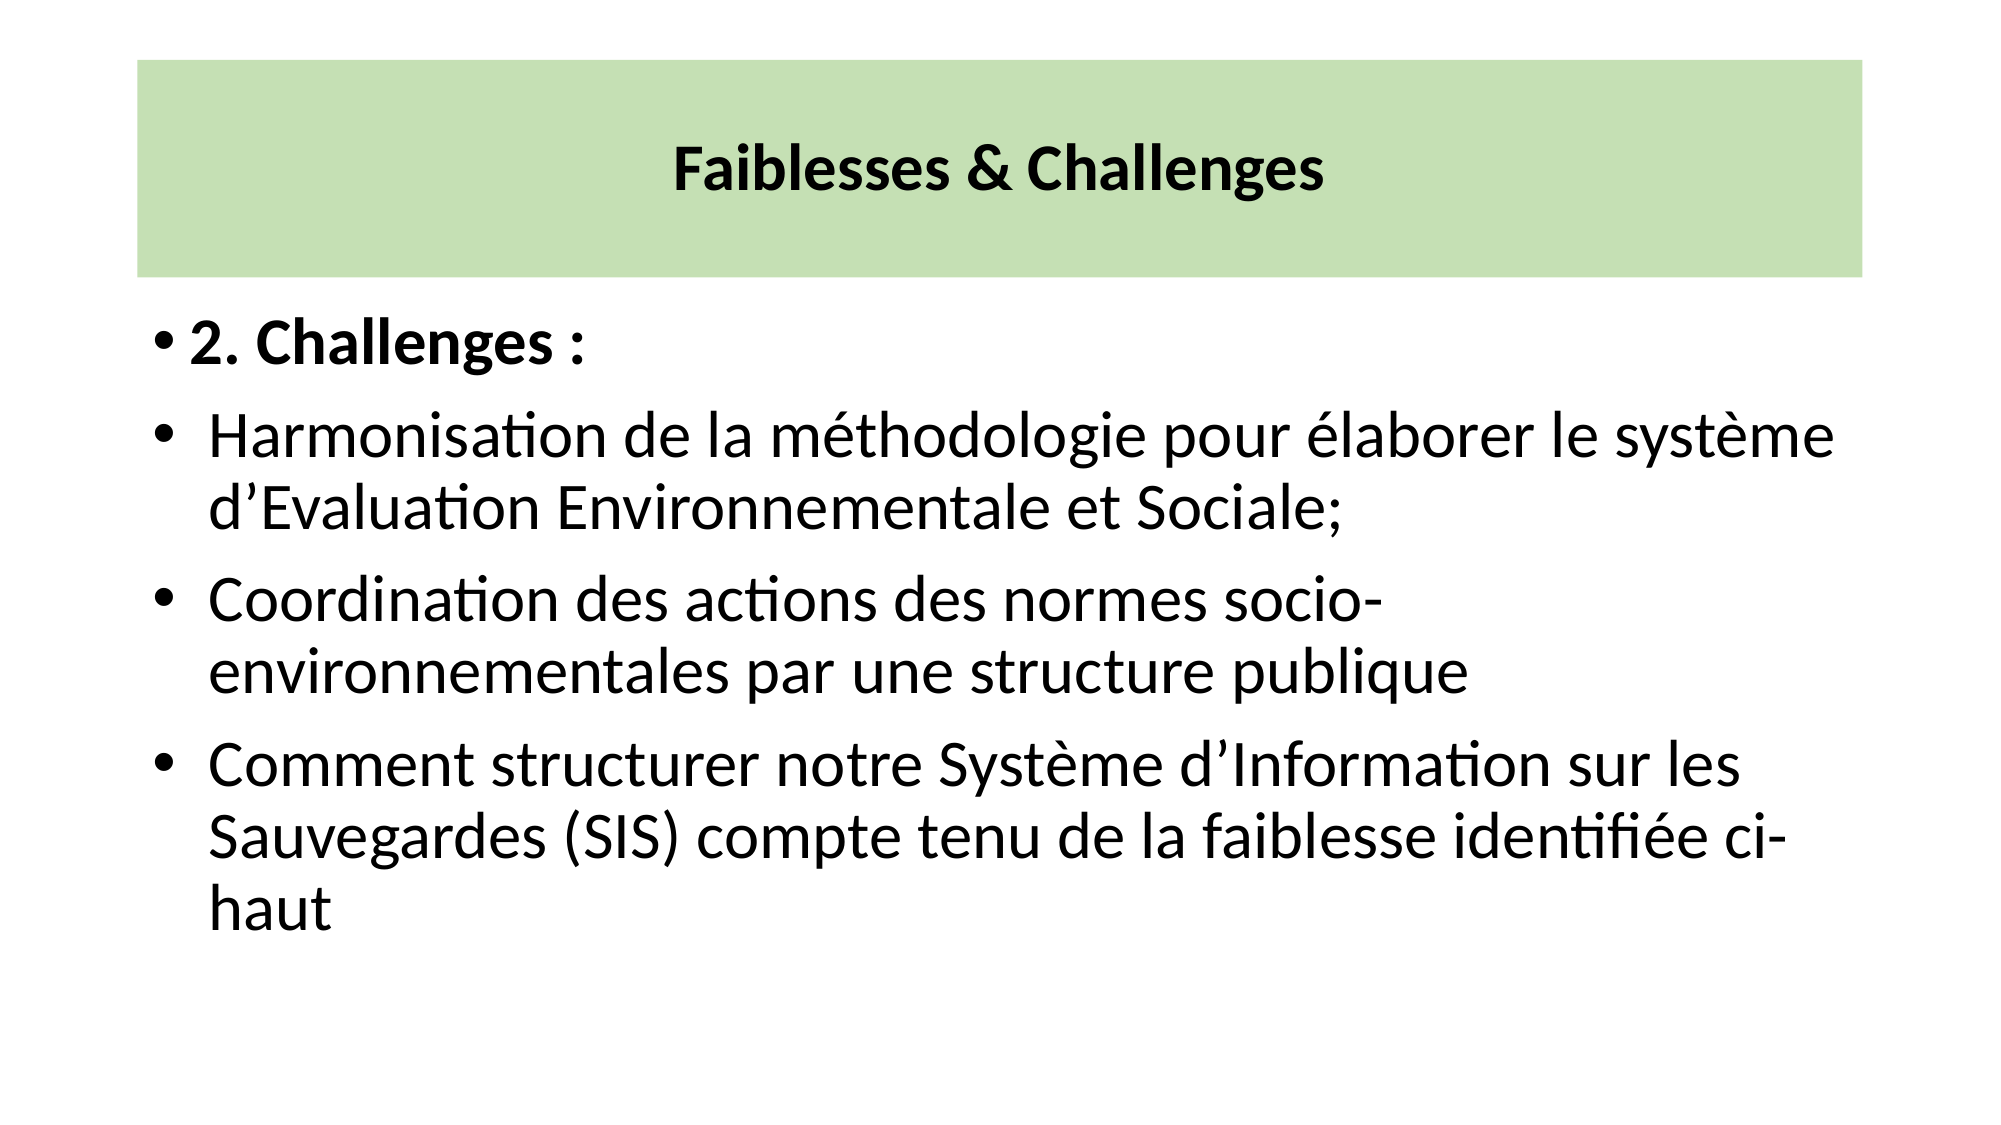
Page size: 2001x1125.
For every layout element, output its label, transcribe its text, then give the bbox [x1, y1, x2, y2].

title Faiblesses & Challenges [137, 59, 1863, 278]
list 2. Challenges : Harmonisation de la méthodologie pour élaborer le système d’Evaluation Environnementale et Sociale; Coordination des actions des normes socio-environnementales par une structure publique Comment structurer notre Système d’Information sur les Sauvegardes (SIS) compte tenu de la faiblesse identifiée ci-haut [137, 299, 1863, 1014]
